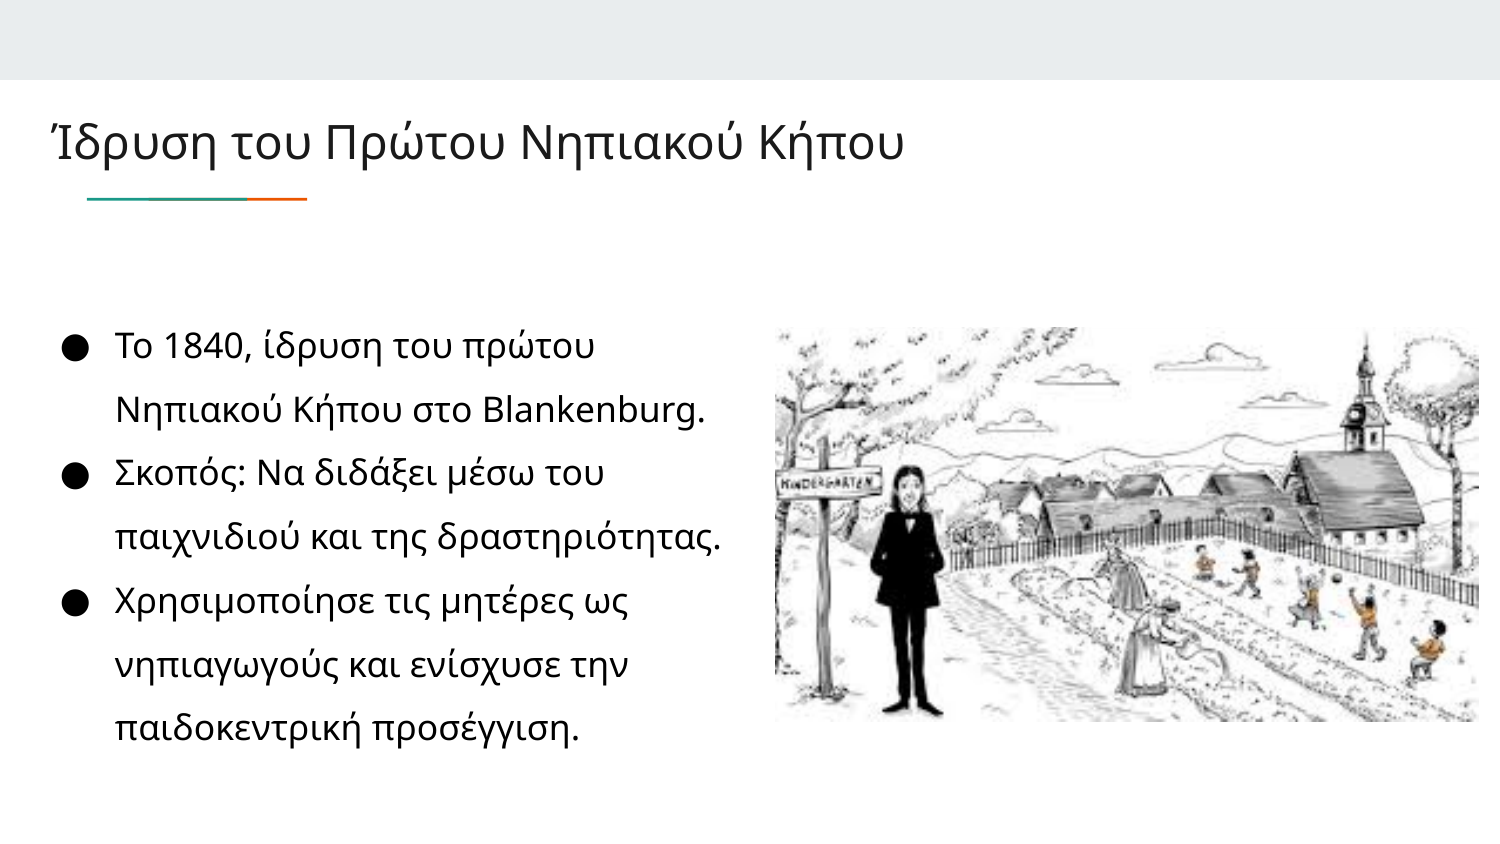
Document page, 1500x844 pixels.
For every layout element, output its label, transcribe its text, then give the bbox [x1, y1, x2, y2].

picture [775, 327, 1479, 722]
list Το 1840, ίδρυση του πρώτου Νηπιακού Κήπου στο Blankenburg. Σκοπός: Να διδάξει μέσω του παιχνιδιού και της δραστηριότητας. Χρησιμοποίησε τις μητέρες ως νηπιαγωγούς και ενίσχυσε την παιδοκεντρική προσέγγιση. [24, 229, 776, 820]
title Ίδρυση του Πρώτου Νηπιακού Κήπου [36, 97, 1328, 185]
